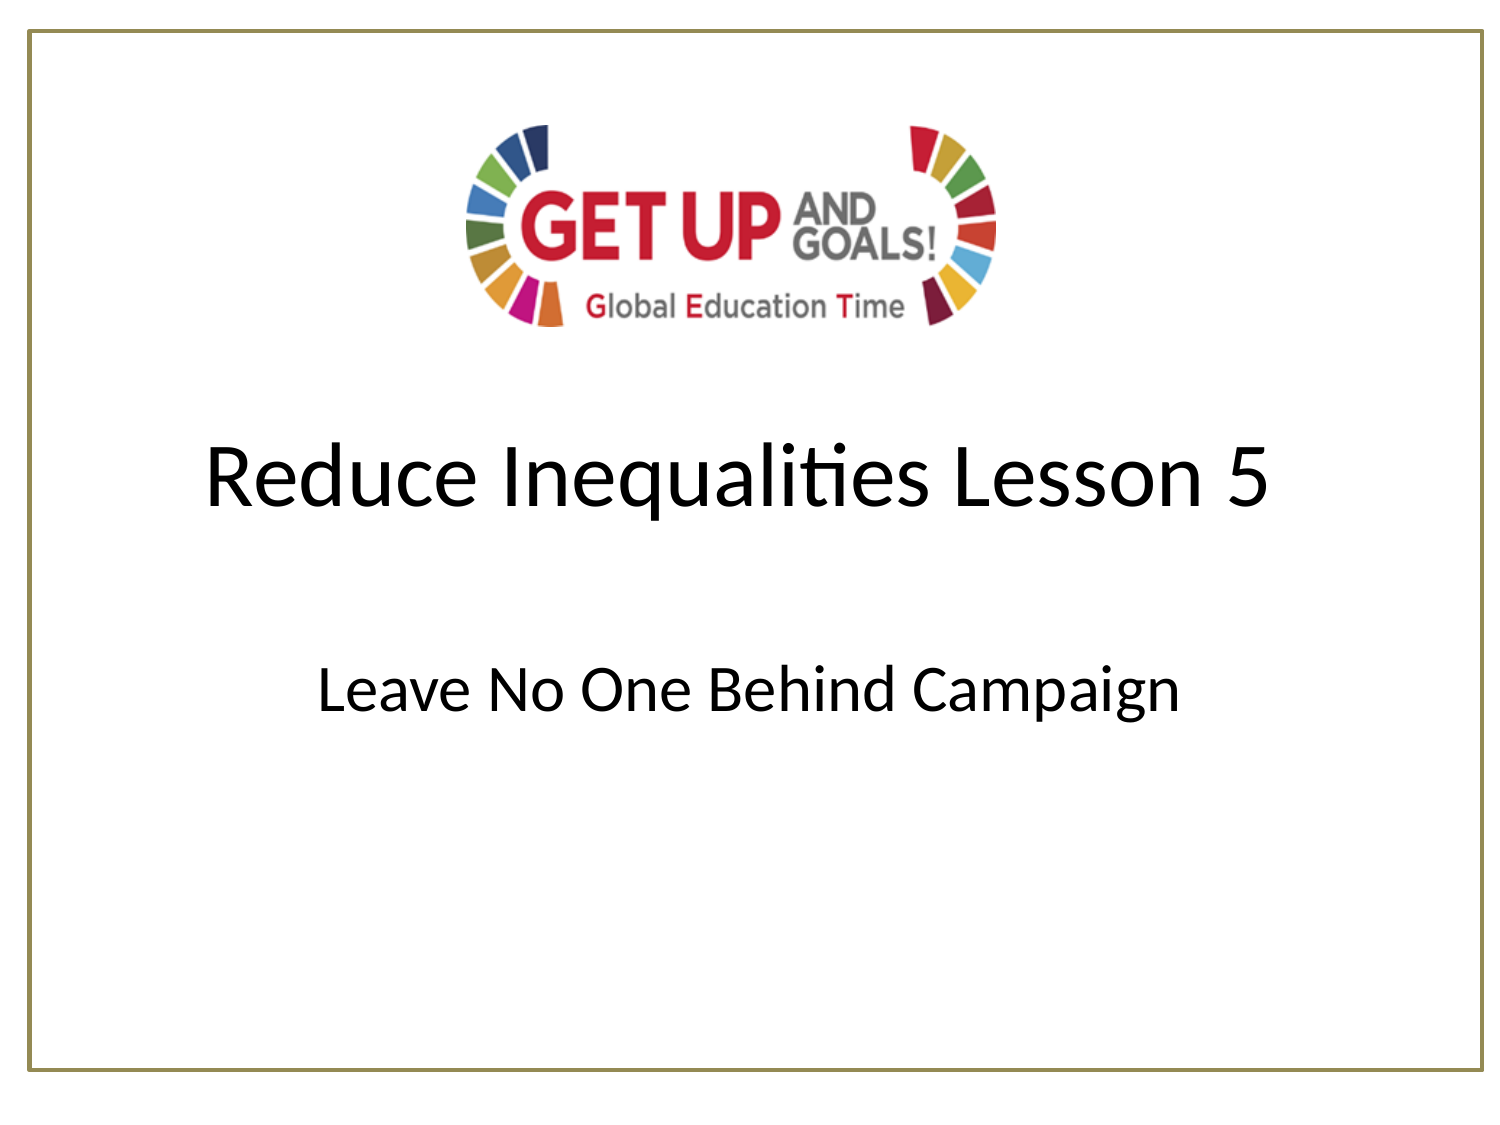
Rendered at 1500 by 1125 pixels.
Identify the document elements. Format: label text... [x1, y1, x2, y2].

title Reduce Inequalities Lesson 5 [112, 349, 1388, 591]
picture [466, 125, 996, 327]
subtitle Leave No One Behind Campaign [225, 637, 1275, 925]
text_box [27, 29, 1484, 1072]
